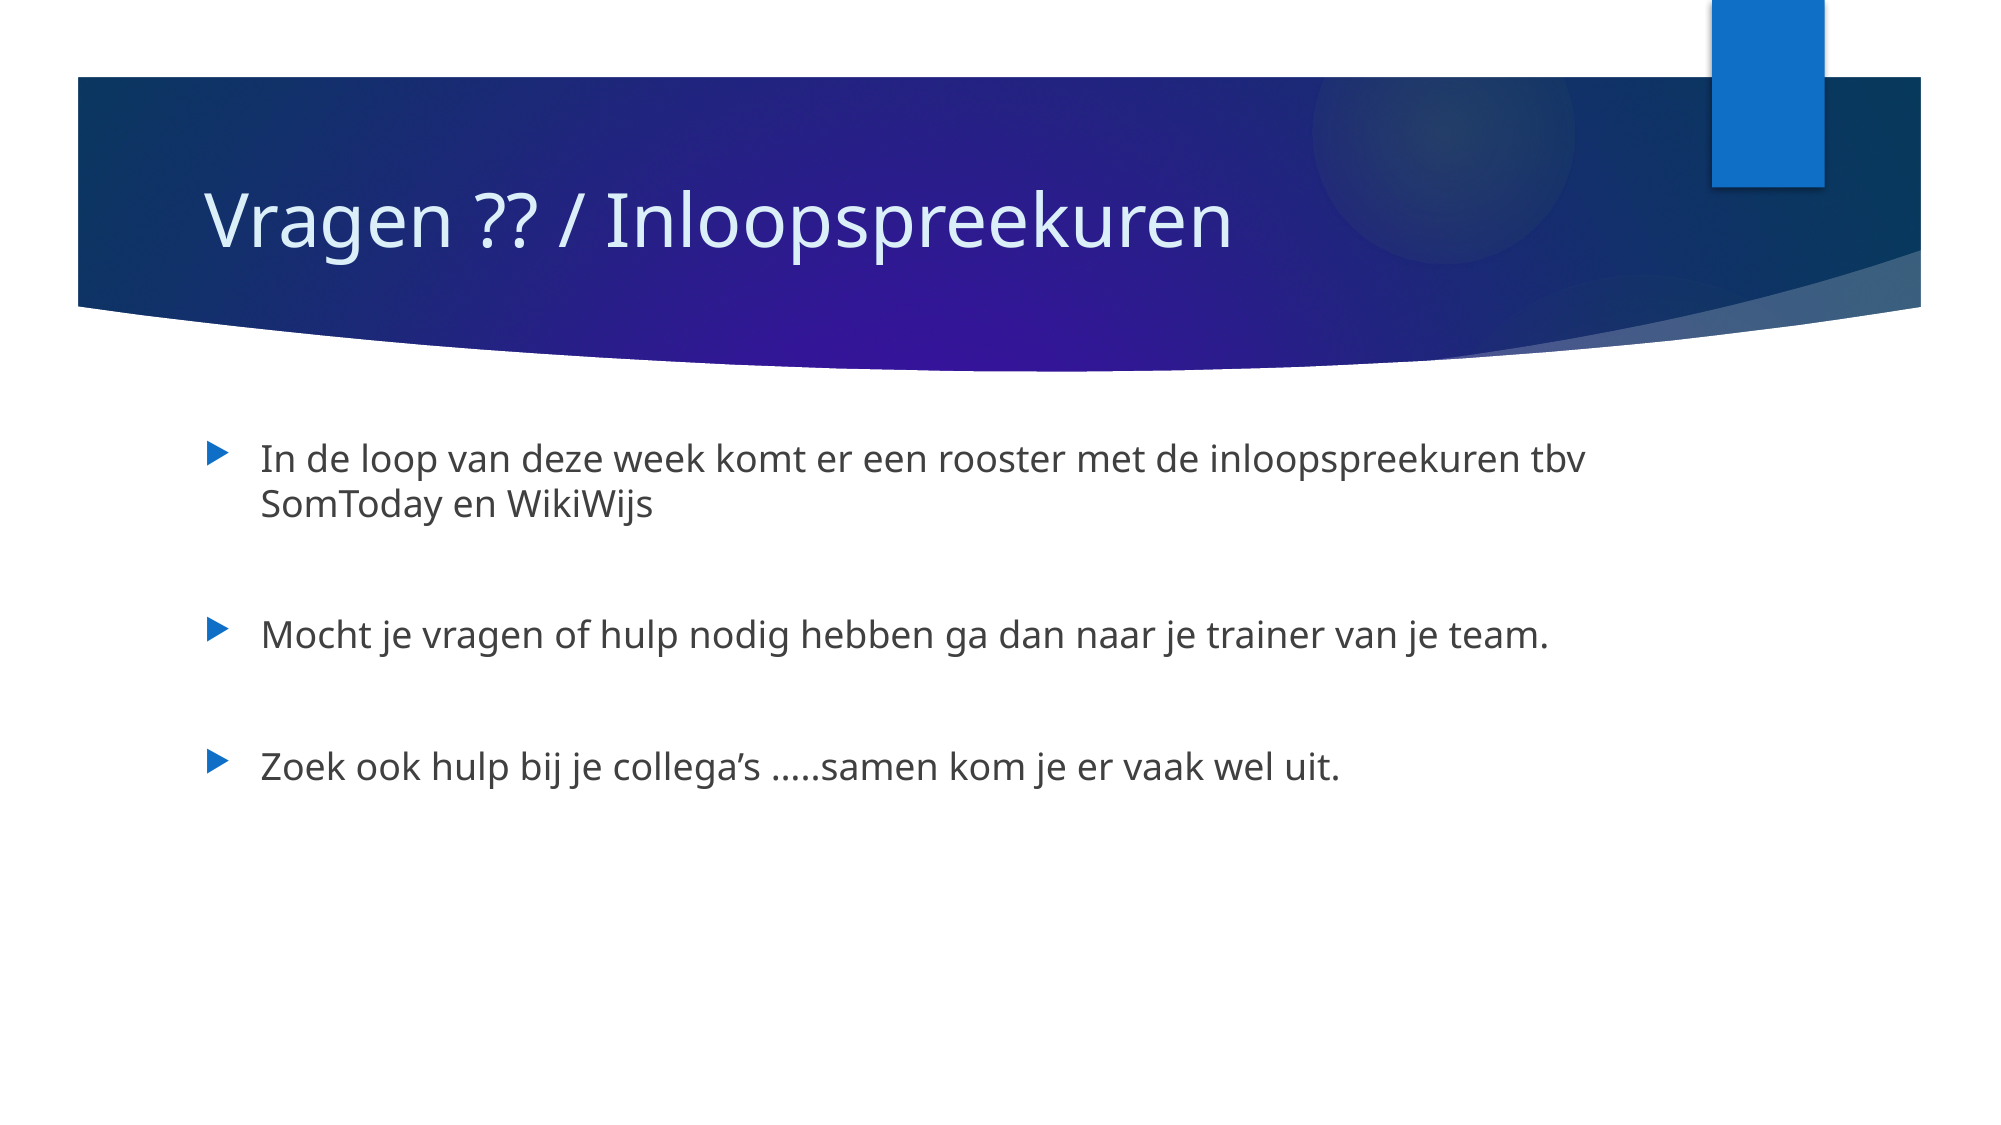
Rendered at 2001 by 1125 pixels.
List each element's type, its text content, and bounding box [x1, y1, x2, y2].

title Vragen ?? / Inloopspreekuren [189, 159, 1627, 276]
list In de loop van deze week komt er een rooster met de inloopspreekuren tbv SomToday en WikiWijs Mocht je vragen of hulp nodig hebben ga dan naar je trainer van je team. Zoek ook hulp bij je collega’s …..samen kom je er vaak wel uit. [189, 427, 1638, 988]
